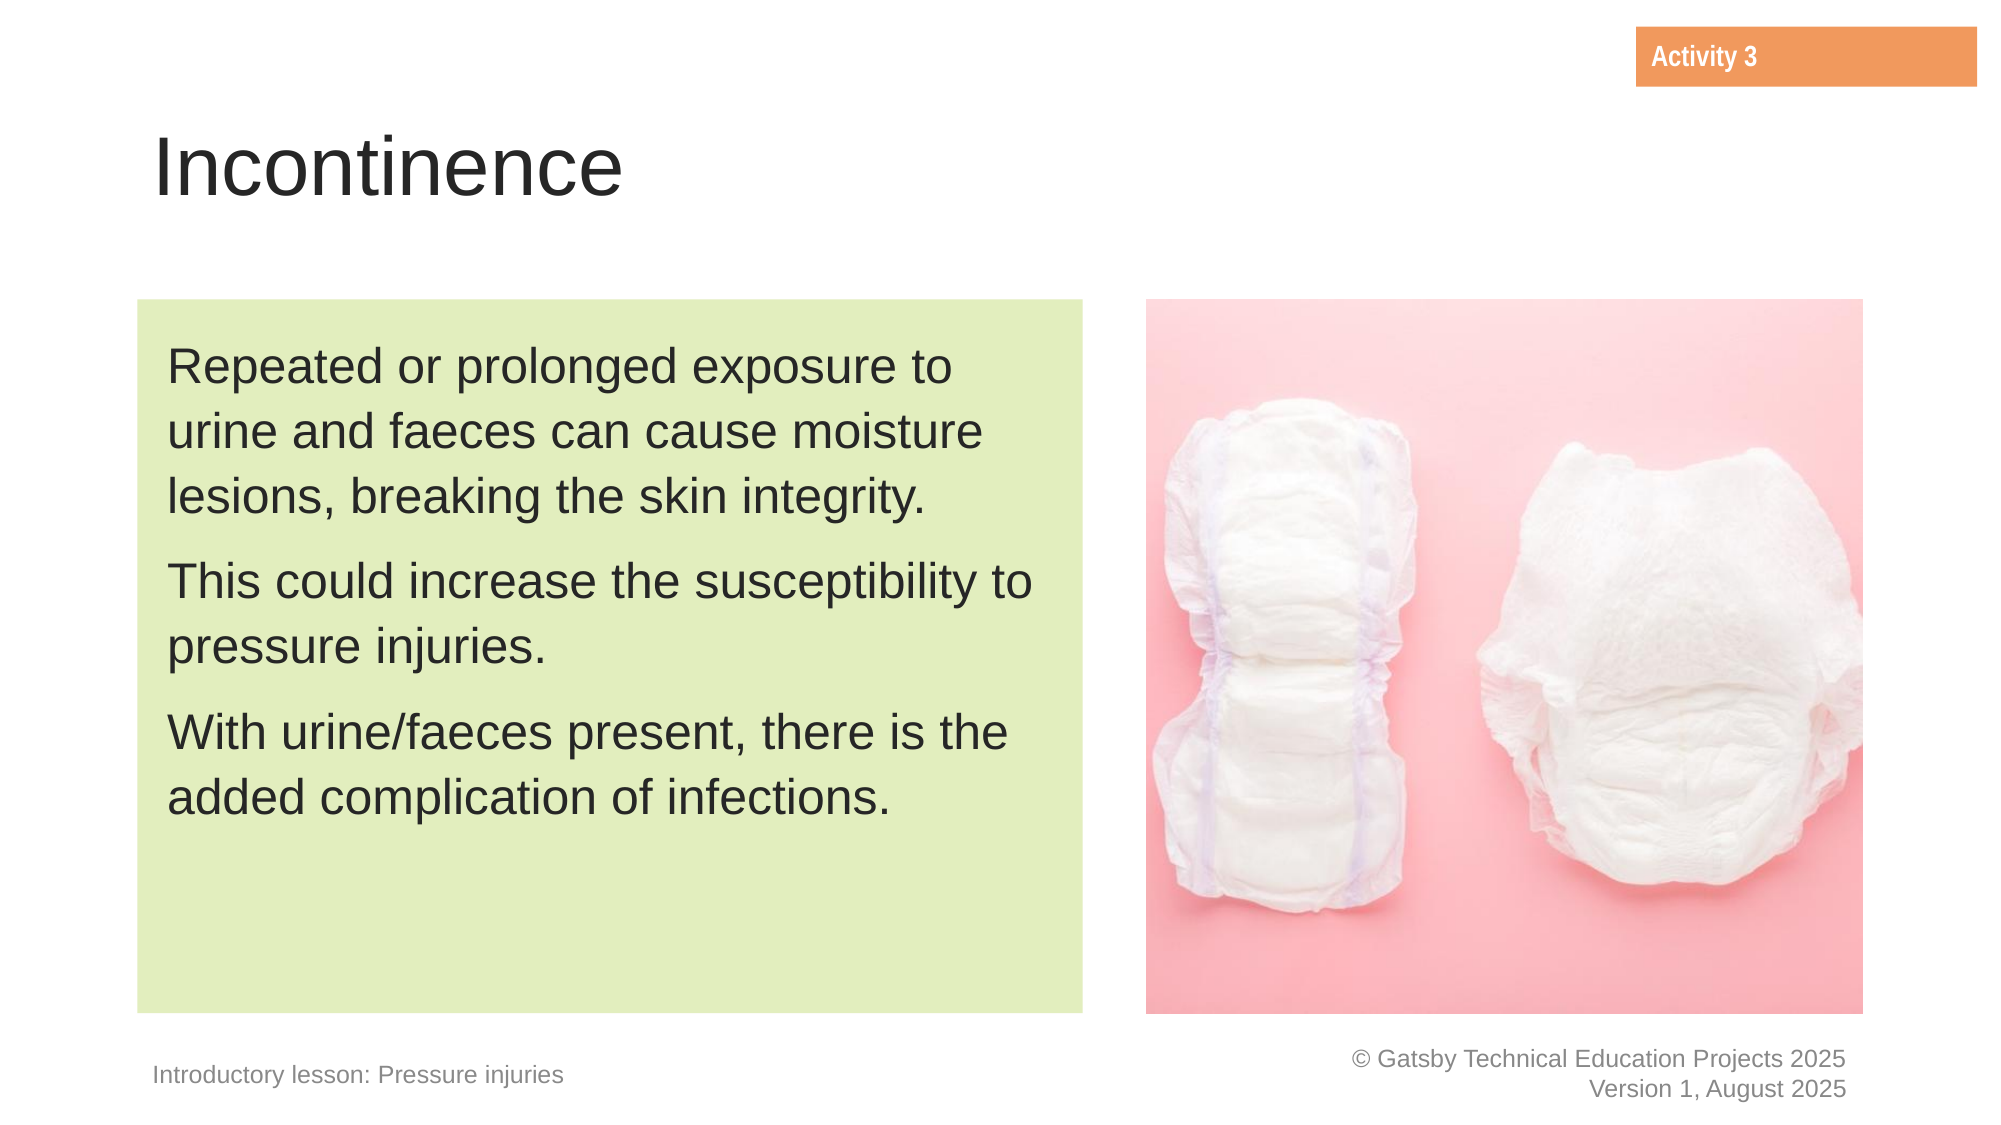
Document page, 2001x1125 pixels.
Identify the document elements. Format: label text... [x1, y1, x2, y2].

picture [1146, 299, 1863, 1014]
title Incontinence [137, 59, 1863, 278]
list Activity 3 [1636, 26, 1978, 87]
list Repeated or prolonged exposure to urine and faeces can cause moisture lesions, breaking the skin integrity. This could increase the susceptibility to pressure injuries. With urine/faeces present, there is the added complication of infections. [137, 299, 1083, 1014]
list Introductory lesson: Pressure injuries [137, 1042, 829, 1103]
